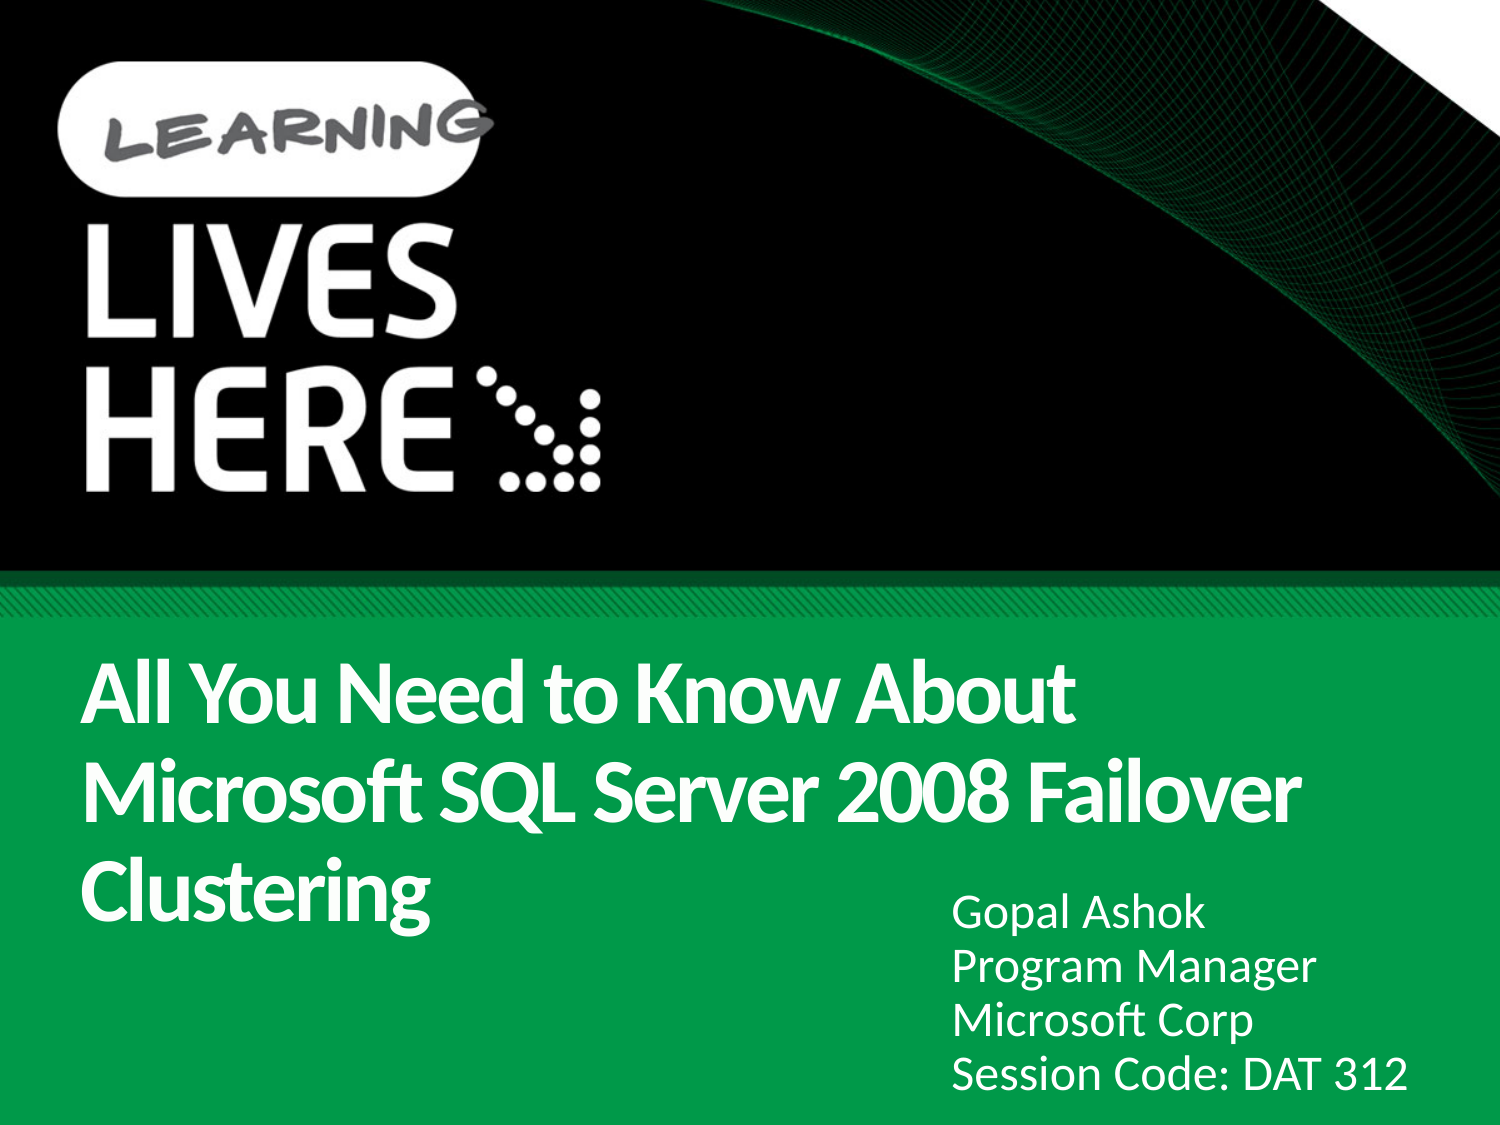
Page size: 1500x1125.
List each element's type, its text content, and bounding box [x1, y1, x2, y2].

picture [0, 0, 1500, 1125]
title All You Need to Know About Microsoft SQL Server 2008 Failover Clustering [80, 644, 1380, 864]
subtitle Gopal Ashok Program Manager Microsoft Corp Session Code: DAT 312 [951, 885, 1477, 961]
